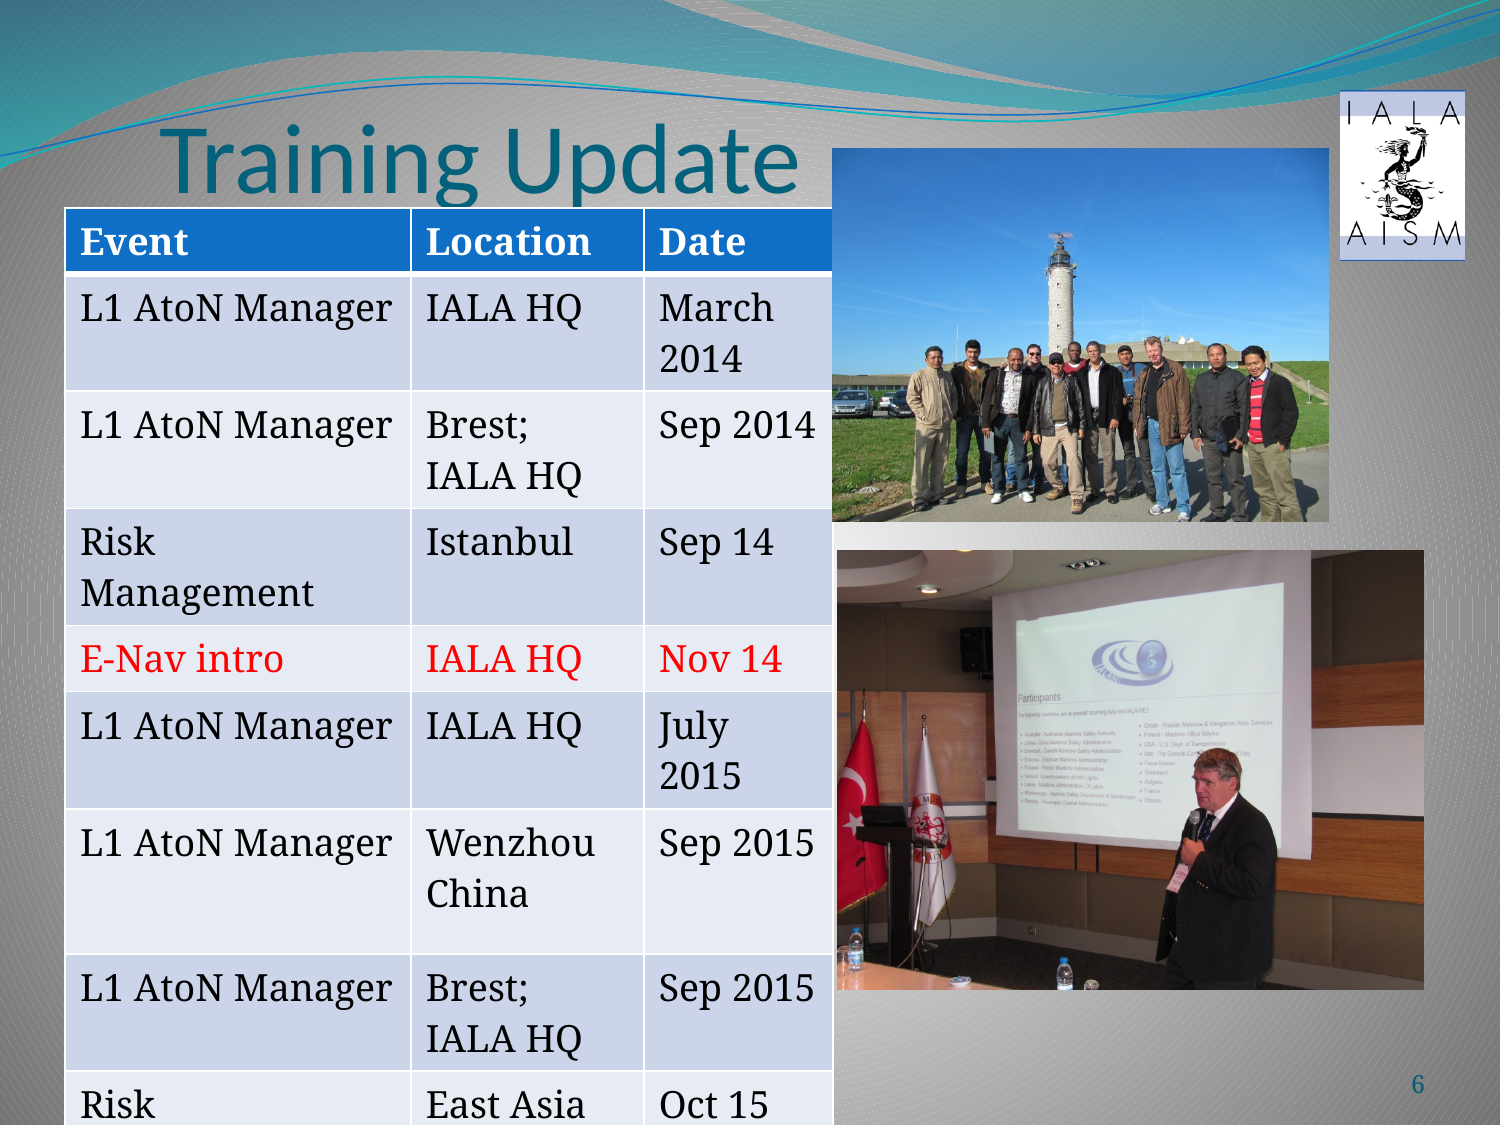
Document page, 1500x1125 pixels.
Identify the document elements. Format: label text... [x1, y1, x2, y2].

table_cell Sep 2014 [645, 392, 825, 508]
table_cell L1 AtoN Manager [66, 955, 410, 1070]
table_cell Brest; IALA HQ [412, 955, 643, 1070]
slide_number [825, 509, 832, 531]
table_cell Oct 15 [645, 1103, 832, 1125]
table_cell Nov 14 [645, 626, 830, 691]
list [837, 550, 1424, 991]
table_header Event [66, 209, 410, 271]
table_header Date [645, 209, 825, 271]
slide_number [75, 1042, 425, 1103]
title Outlook 2015 - 2019 [825, 150, 832, 207]
table_cell Istanbul [412, 509, 643, 625]
table_cell IALA HQ [412, 692, 643, 808]
table_cell L1 AtoN Manager [66, 810, 410, 953]
footer The IALA WWA brief to ARM-1 [437, 1042, 988, 1103]
table_cell L1 AtoN Manager [66, 392, 410, 508]
table_cell E-Nav intro [66, 626, 410, 691]
table_cell Brest; IALA HQ [412, 392, 643, 508]
picture [832, 148, 1330, 522]
table_cell March 2014 [645, 277, 825, 390]
table_header Location [412, 209, 643, 271]
table_cell Risk Management [66, 509, 410, 625]
table_cell East Asia [412, 1072, 643, 1125]
slide_number 6 [1299, 1042, 1425, 1103]
table_cell Sep 2015 [645, 810, 830, 953]
table_cell Sep 14 [645, 509, 832, 625]
table_cell Sep 2015 [645, 955, 832, 1042]
table_cell L1 AtoN Manager [66, 692, 410, 808]
table_cell IALA HQ [412, 626, 643, 691]
picture [1340, 90, 1465, 261]
title Training Update [159, 85, 918, 207]
table_cell July 2015 [645, 692, 830, 808]
table_cell IALA HQ [412, 277, 643, 390]
table_cell Risk Management [66, 1072, 410, 1125]
table_cell Wenzhou China [412, 810, 643, 953]
table_cell L1 AtoN Manager [66, 277, 410, 390]
